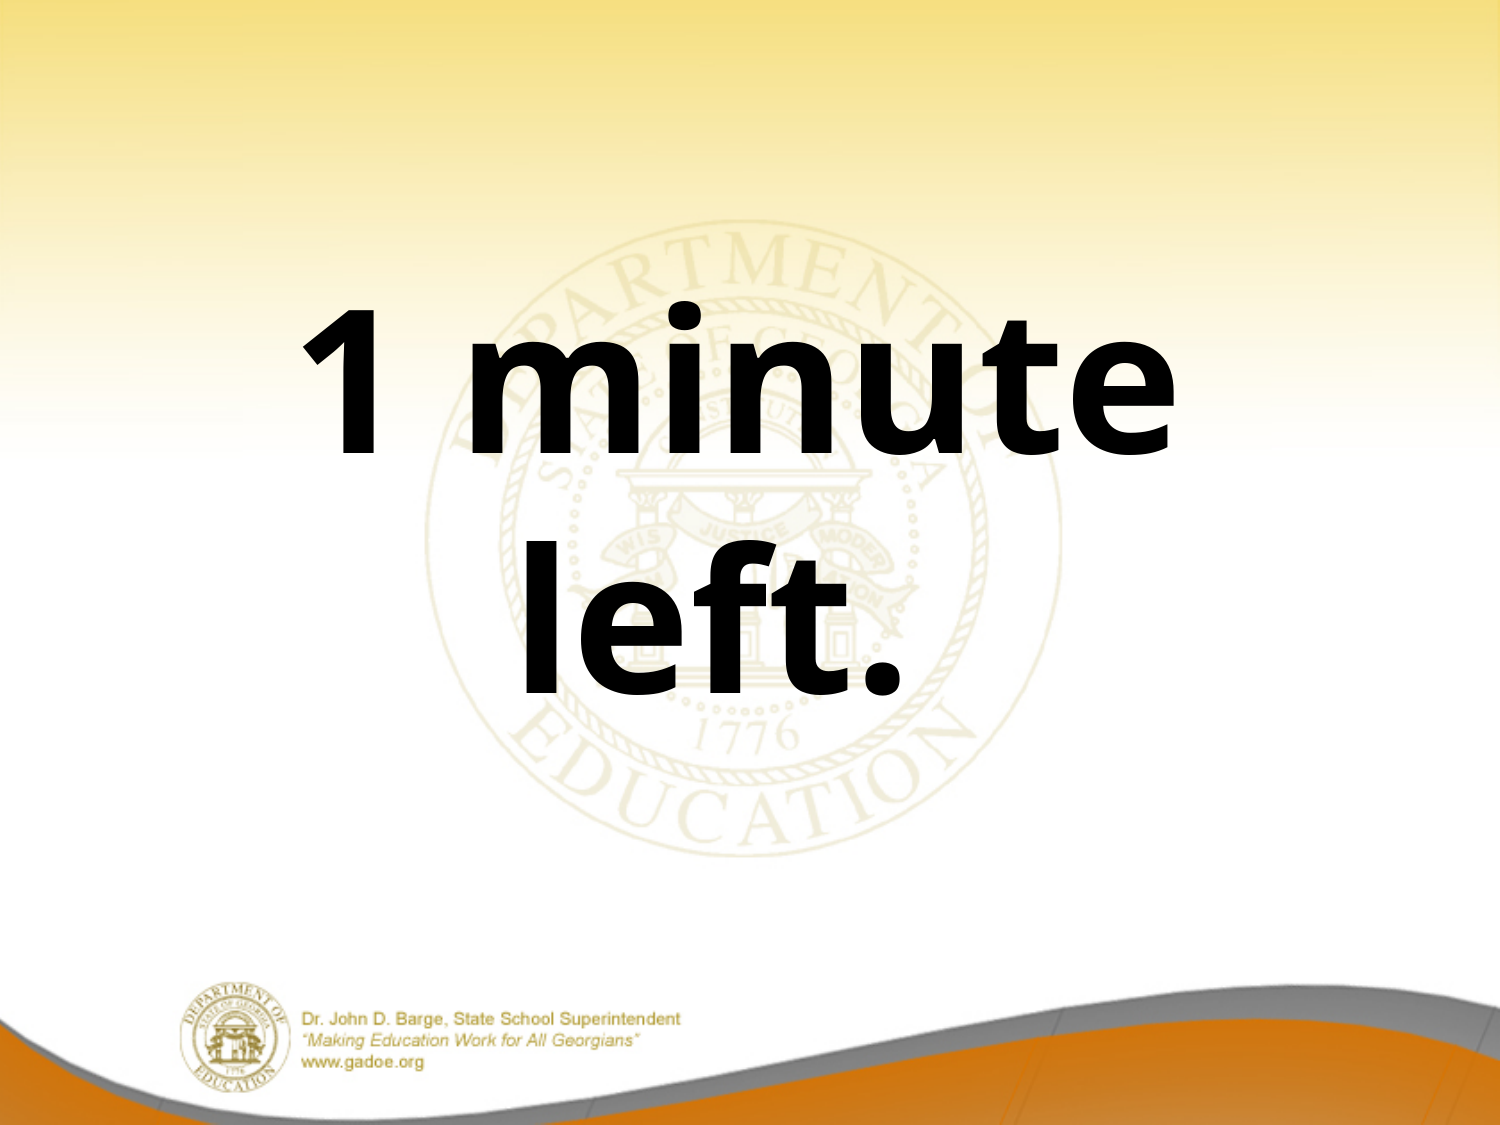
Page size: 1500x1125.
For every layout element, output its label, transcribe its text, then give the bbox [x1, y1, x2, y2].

picture [0, 0, 1500, 1125]
title 1 minute left. [62, 399, 1413, 588]
